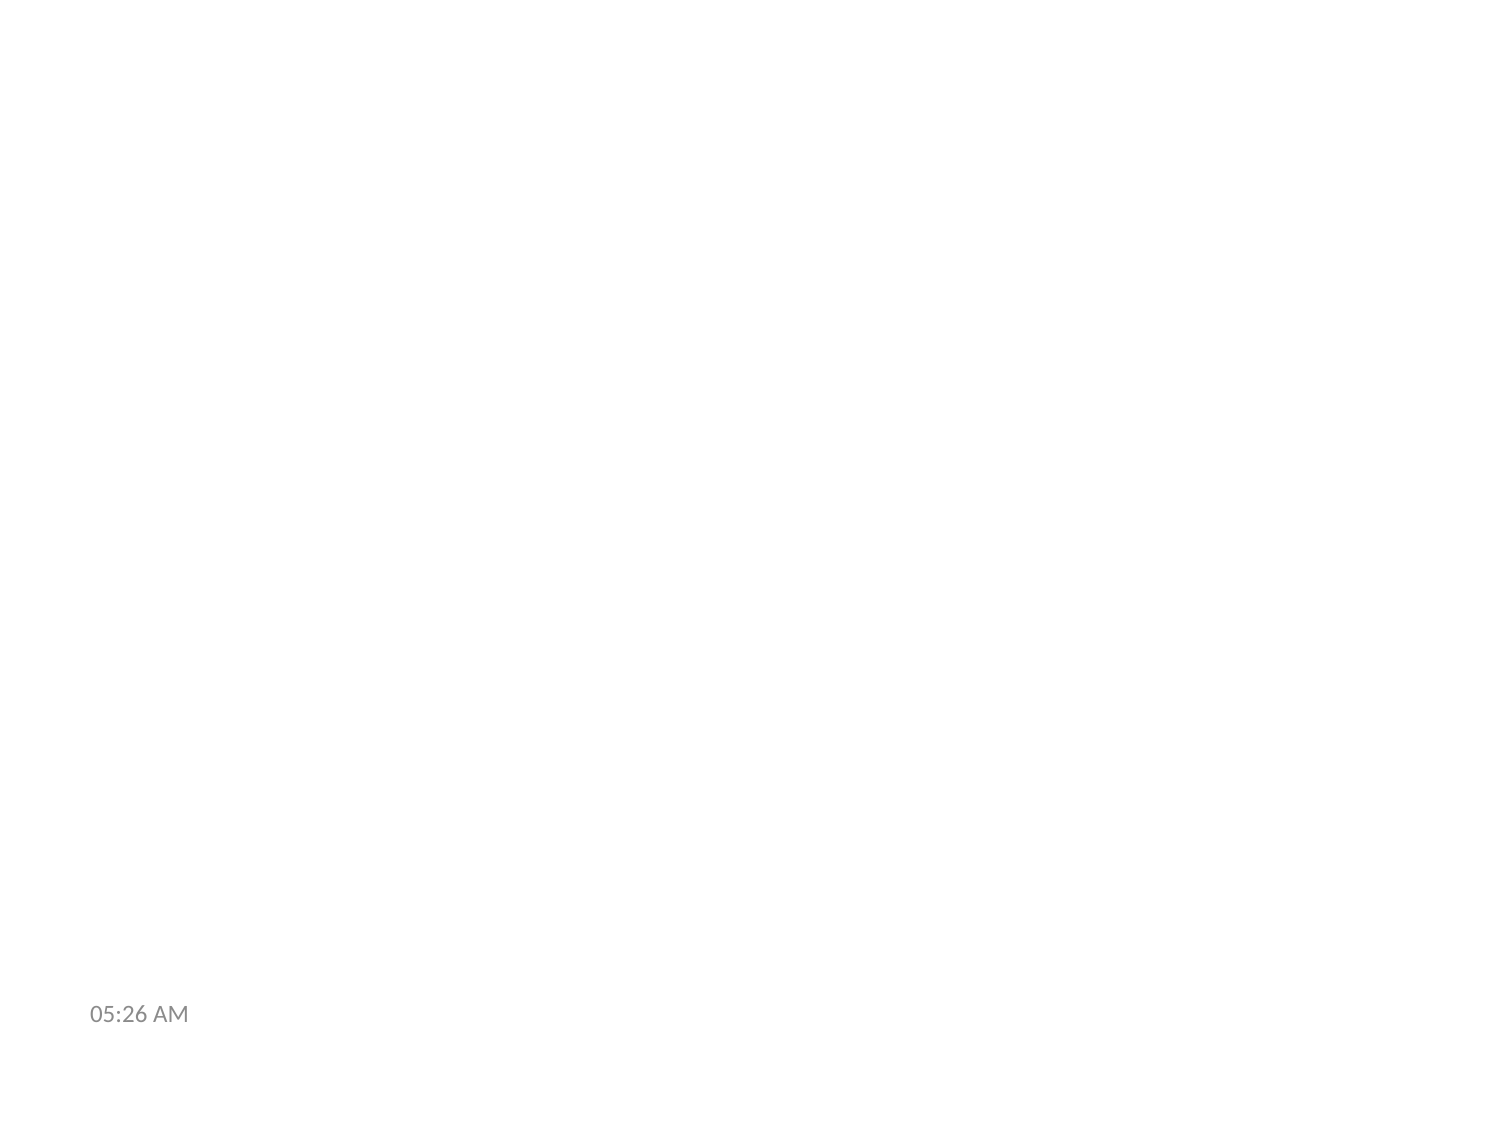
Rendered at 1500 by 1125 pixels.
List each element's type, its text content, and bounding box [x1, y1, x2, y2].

text_box 3:35 PM [75, 982, 425, 1043]
